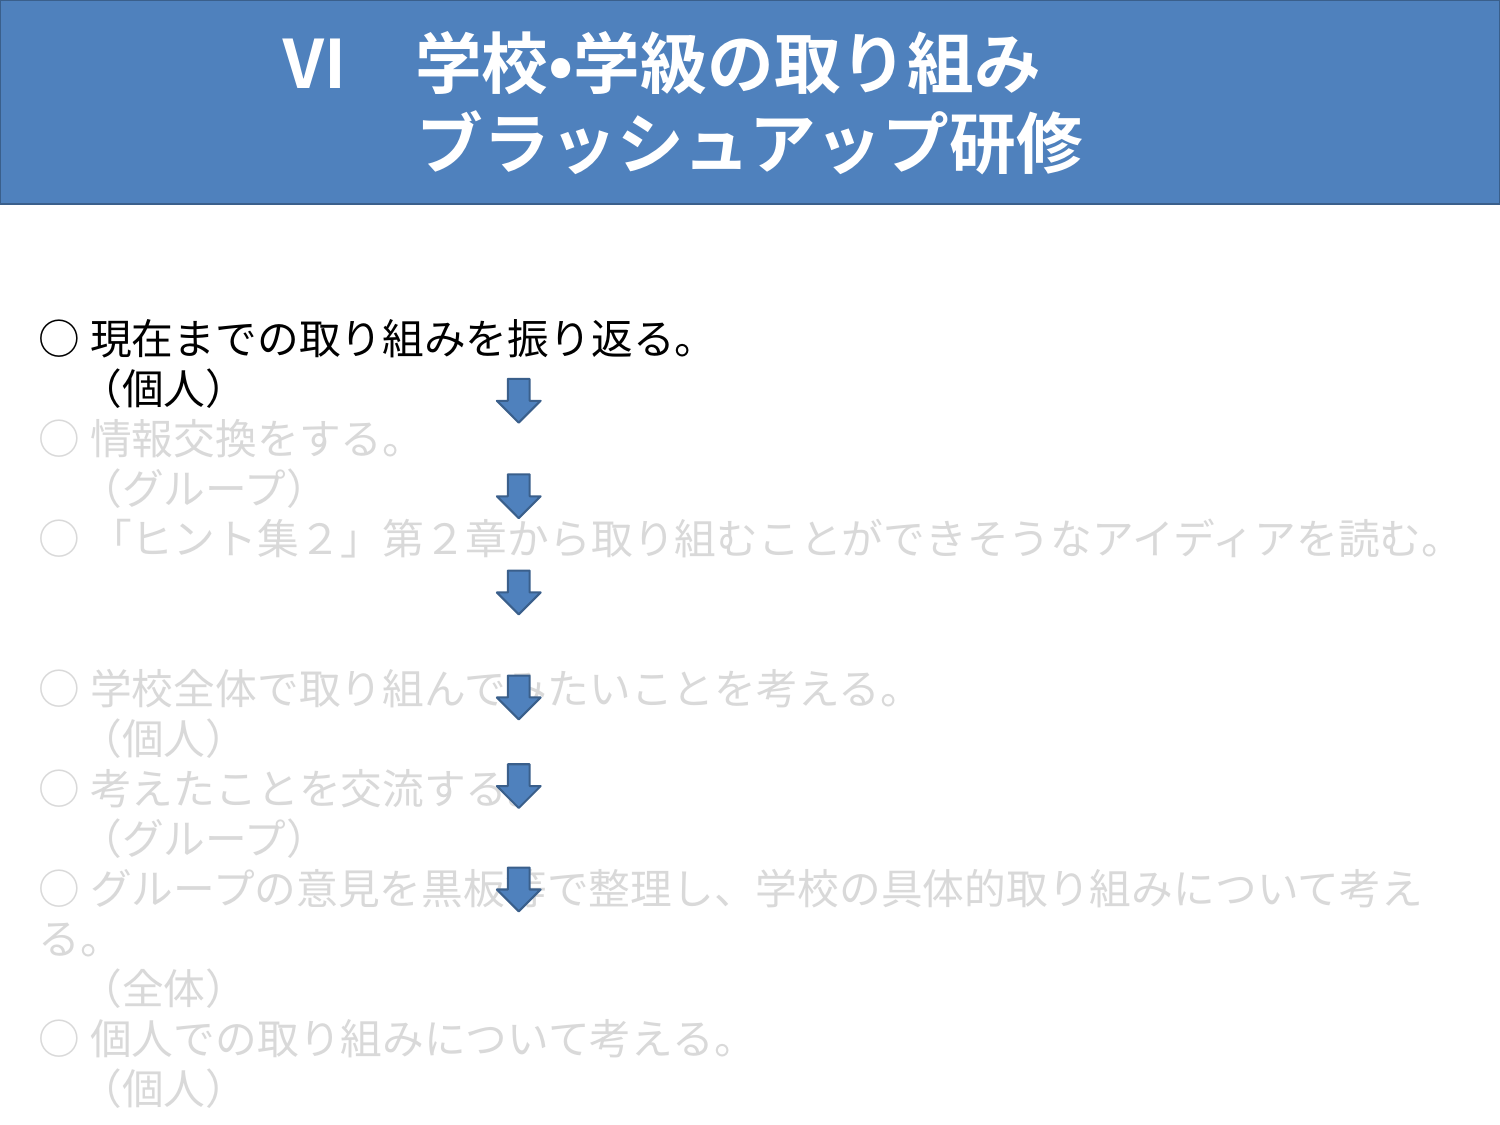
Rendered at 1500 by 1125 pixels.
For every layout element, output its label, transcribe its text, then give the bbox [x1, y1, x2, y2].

text_box [495, 377, 542, 424]
text_box [495, 866, 542, 913]
text_box [495, 674, 542, 721]
text_box [495, 763, 542, 809]
text_box [495, 473, 542, 519]
text_box Ⅵ 学校・学級の取り組み ブラッシュアップ研修 [0, 0, 1500, 205]
text_box ○現在までの取り組みを振り返る。 （個人） ○情報交換をする。 （グループ） ○「ヒント集２」第２章から取り組むことができそうなアイディアを読む。 ○学校全体で取り組んでみたいことを考える。 （個人） ○考えたことを交流する。 （グループ） ○グループの意見を黒板等で整理し、学校の具体的取り組みについて考える。 （全体） ○個人での取り組みについて考える。 （個人） [23, 305, 1477, 1121]
text_box [495, 569, 542, 616]
